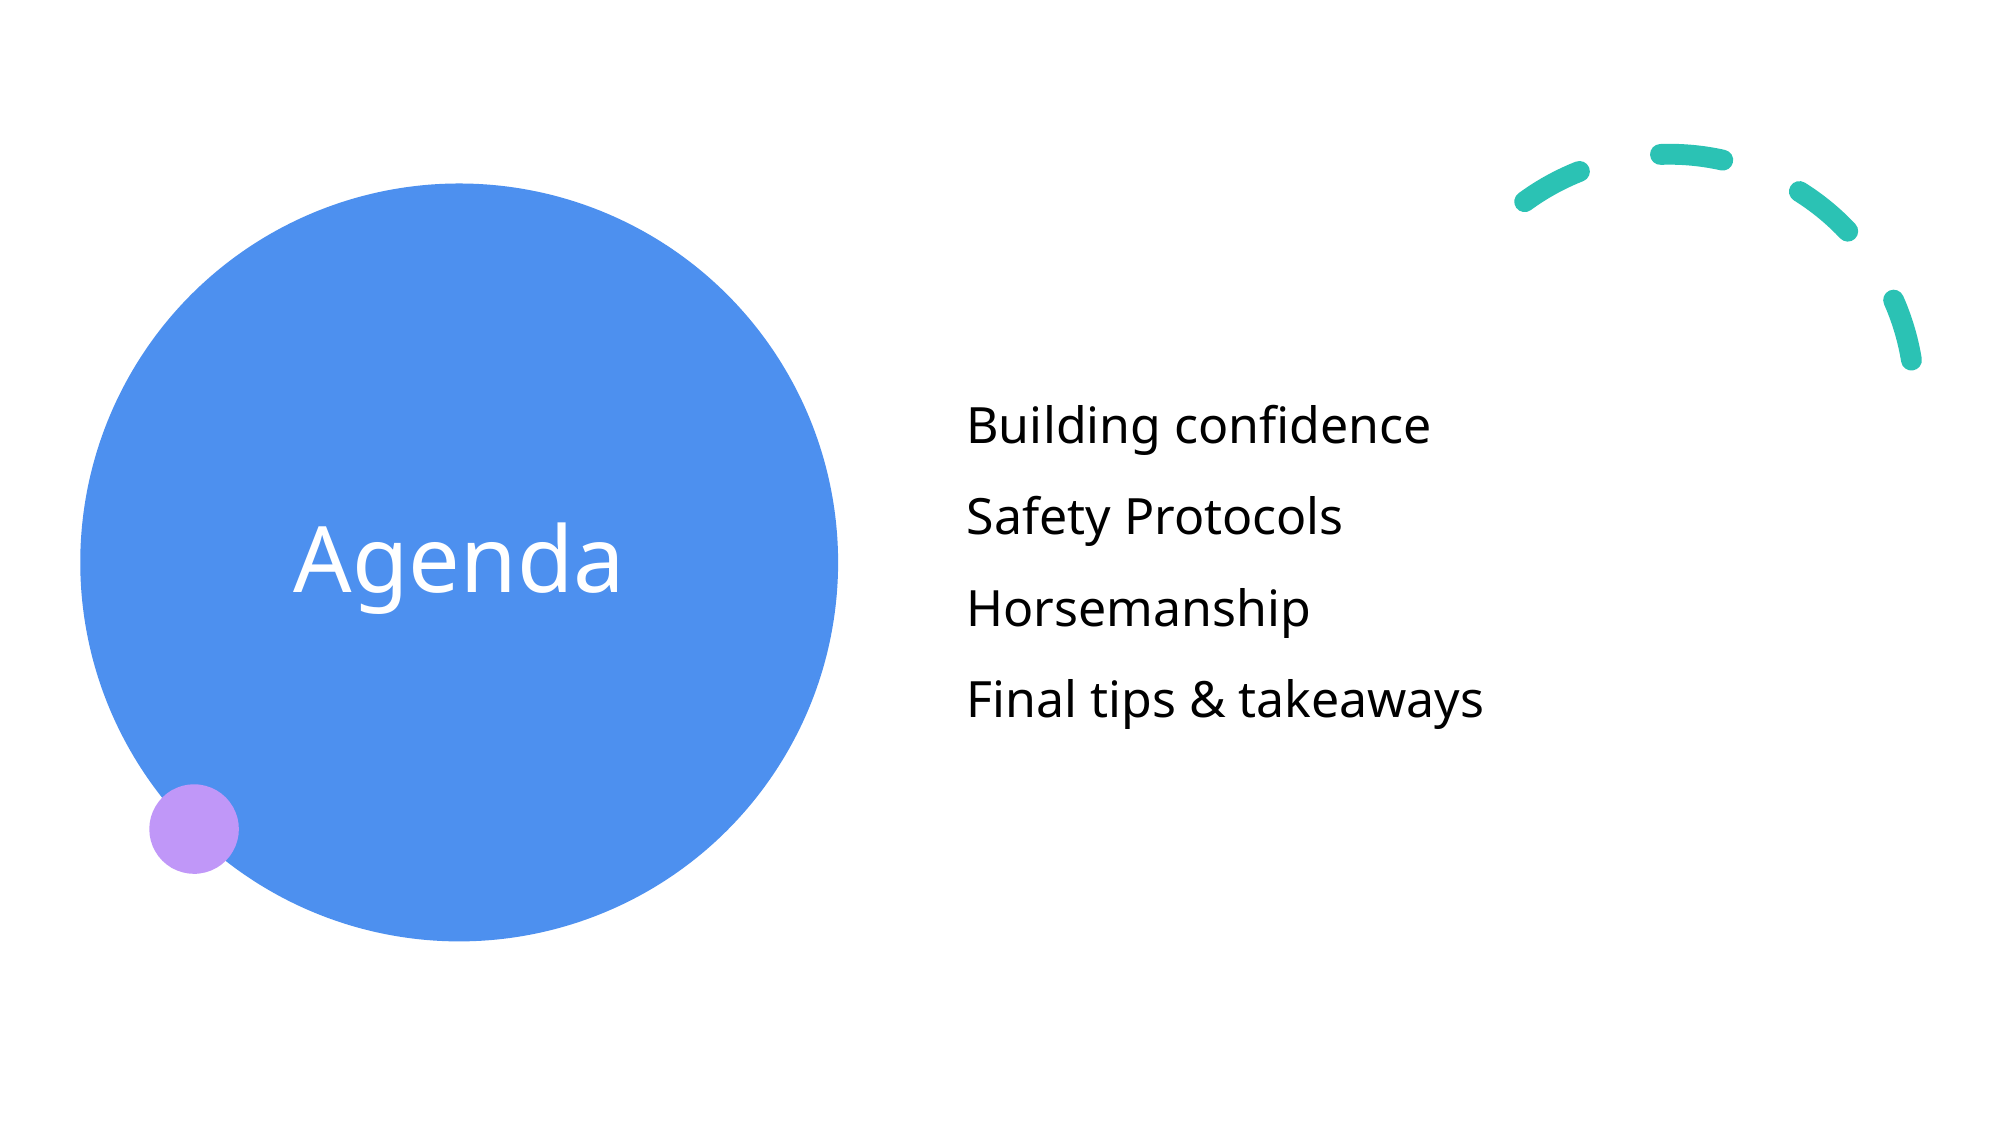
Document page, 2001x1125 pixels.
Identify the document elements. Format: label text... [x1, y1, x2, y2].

list Building confidence Safety Protocols Horsemanship Final tips & takeaways [951, 91, 1863, 1038]
title Agenda [100, 183, 820, 942]
